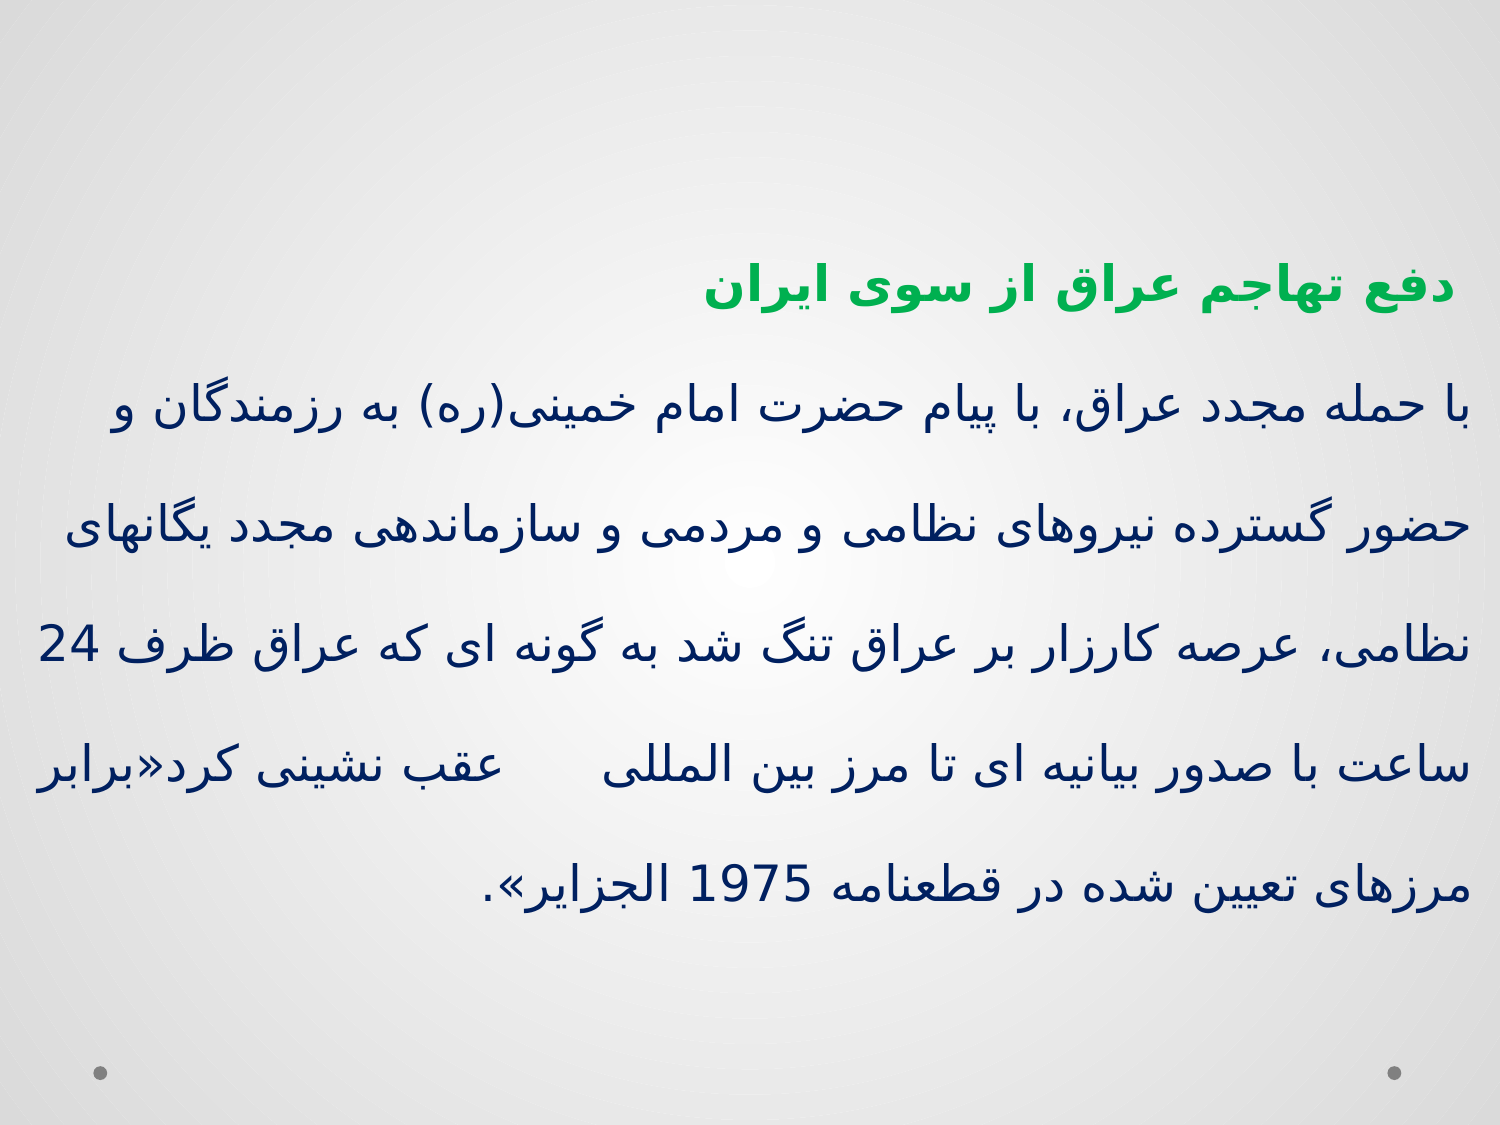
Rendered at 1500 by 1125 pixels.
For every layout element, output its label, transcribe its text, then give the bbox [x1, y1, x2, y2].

text_box دفع تهاجم عراق از سوی ایران با حمله مجدد عراق، با پیام حضرت امام خمینی(ره) به رزمندگان و حضور گسترده نیروهای نظامی و مردمی و سازماندهی مجدد یگانهای نظامی، عرصه کارزار بر عراق تنگ شد به گونه ای که عراق ظرف 24 ساعت با صدور بیانیه ای تا مرز بین المللی عقب نشینی کرد«برابر مرزهای تعیین شده در قطعنامه 1975 الجزایر». [0, 184, 1489, 980]
